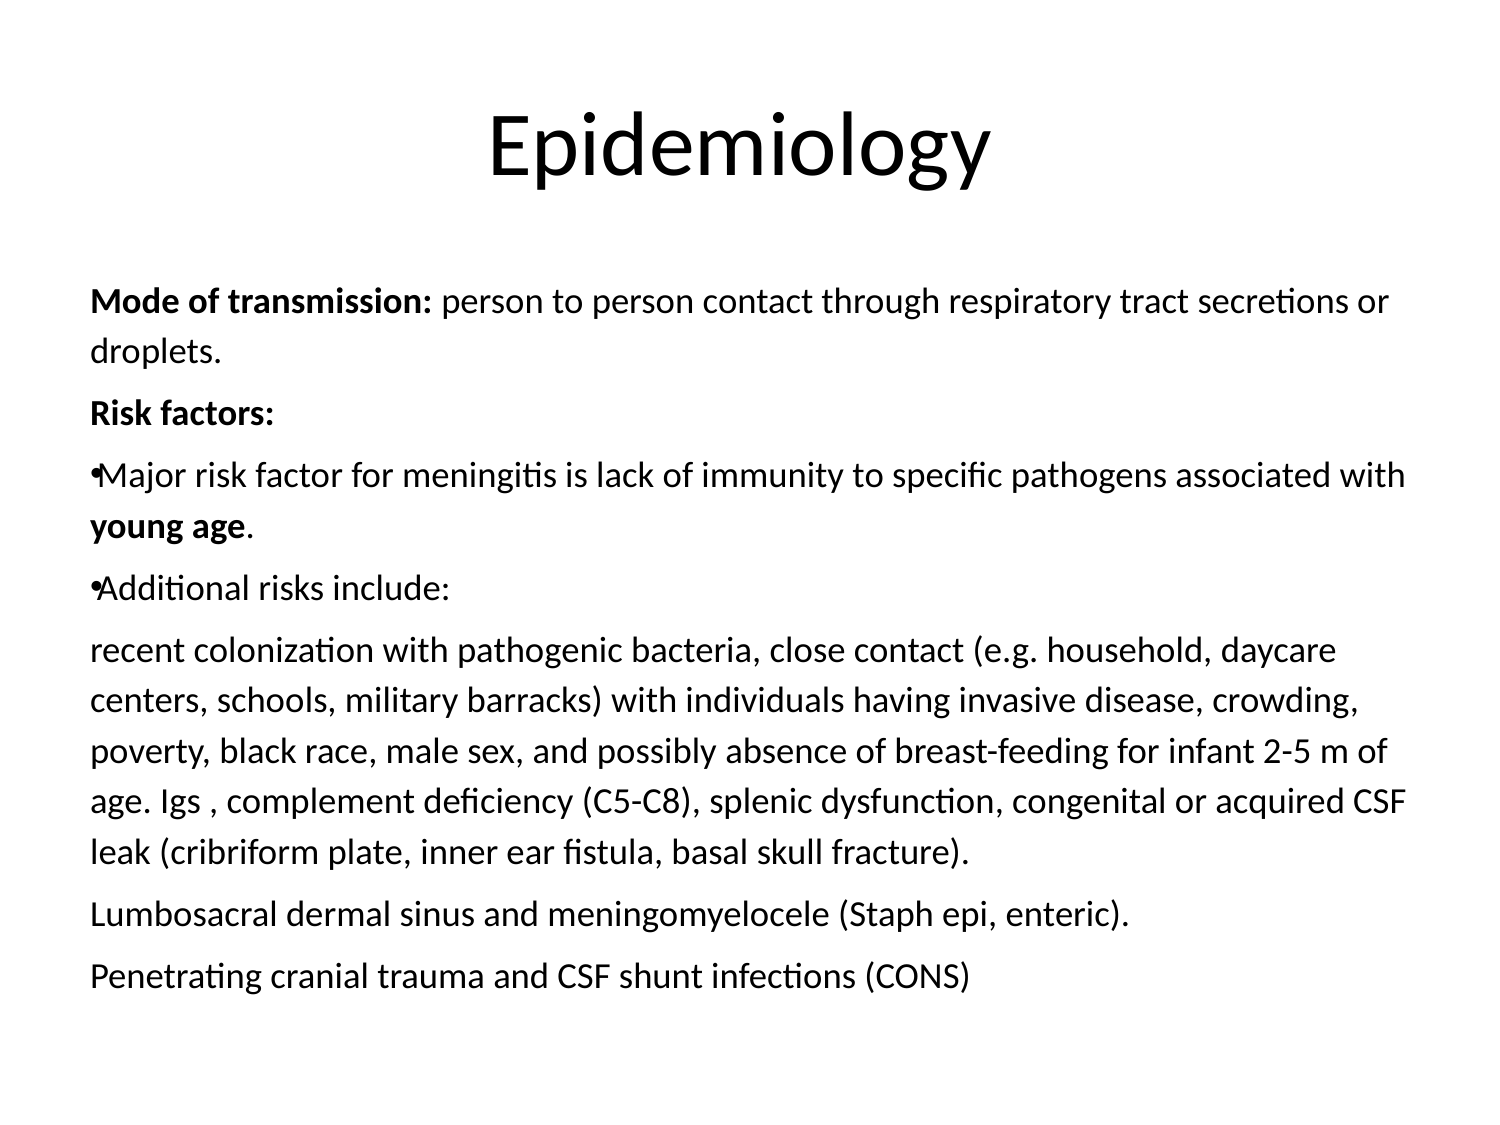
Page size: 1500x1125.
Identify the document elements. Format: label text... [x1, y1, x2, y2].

title Epidemiology [75, 45, 1425, 233]
list Mode of transmission: person to person contact through respiratory tract secretions or droplets. Risk factors: Major risk factor for meningitis is lack of immunity to specific pathogens associated with young age. Additional risks include: recent colonization with pathogenic bacteria, close contact (e.g. household, daycare centers, schools, military barracks) with individuals having invasive disease, crowding, poverty, black race, male sex, and possibly absence of breast-feeding for infant 2-5 m of age. Igs , complement deficiency (C5-C8), splenic dysfunction, congenital or acquired CSF leak (cribriform plate, inner ear fistula, basal skull fracture). Lumbosacral dermal sinus and meningomyelocele (Staph epi, enteric). Penetrating cranial trauma and CSF shunt infections (CONS) [75, 262, 1425, 1005]
